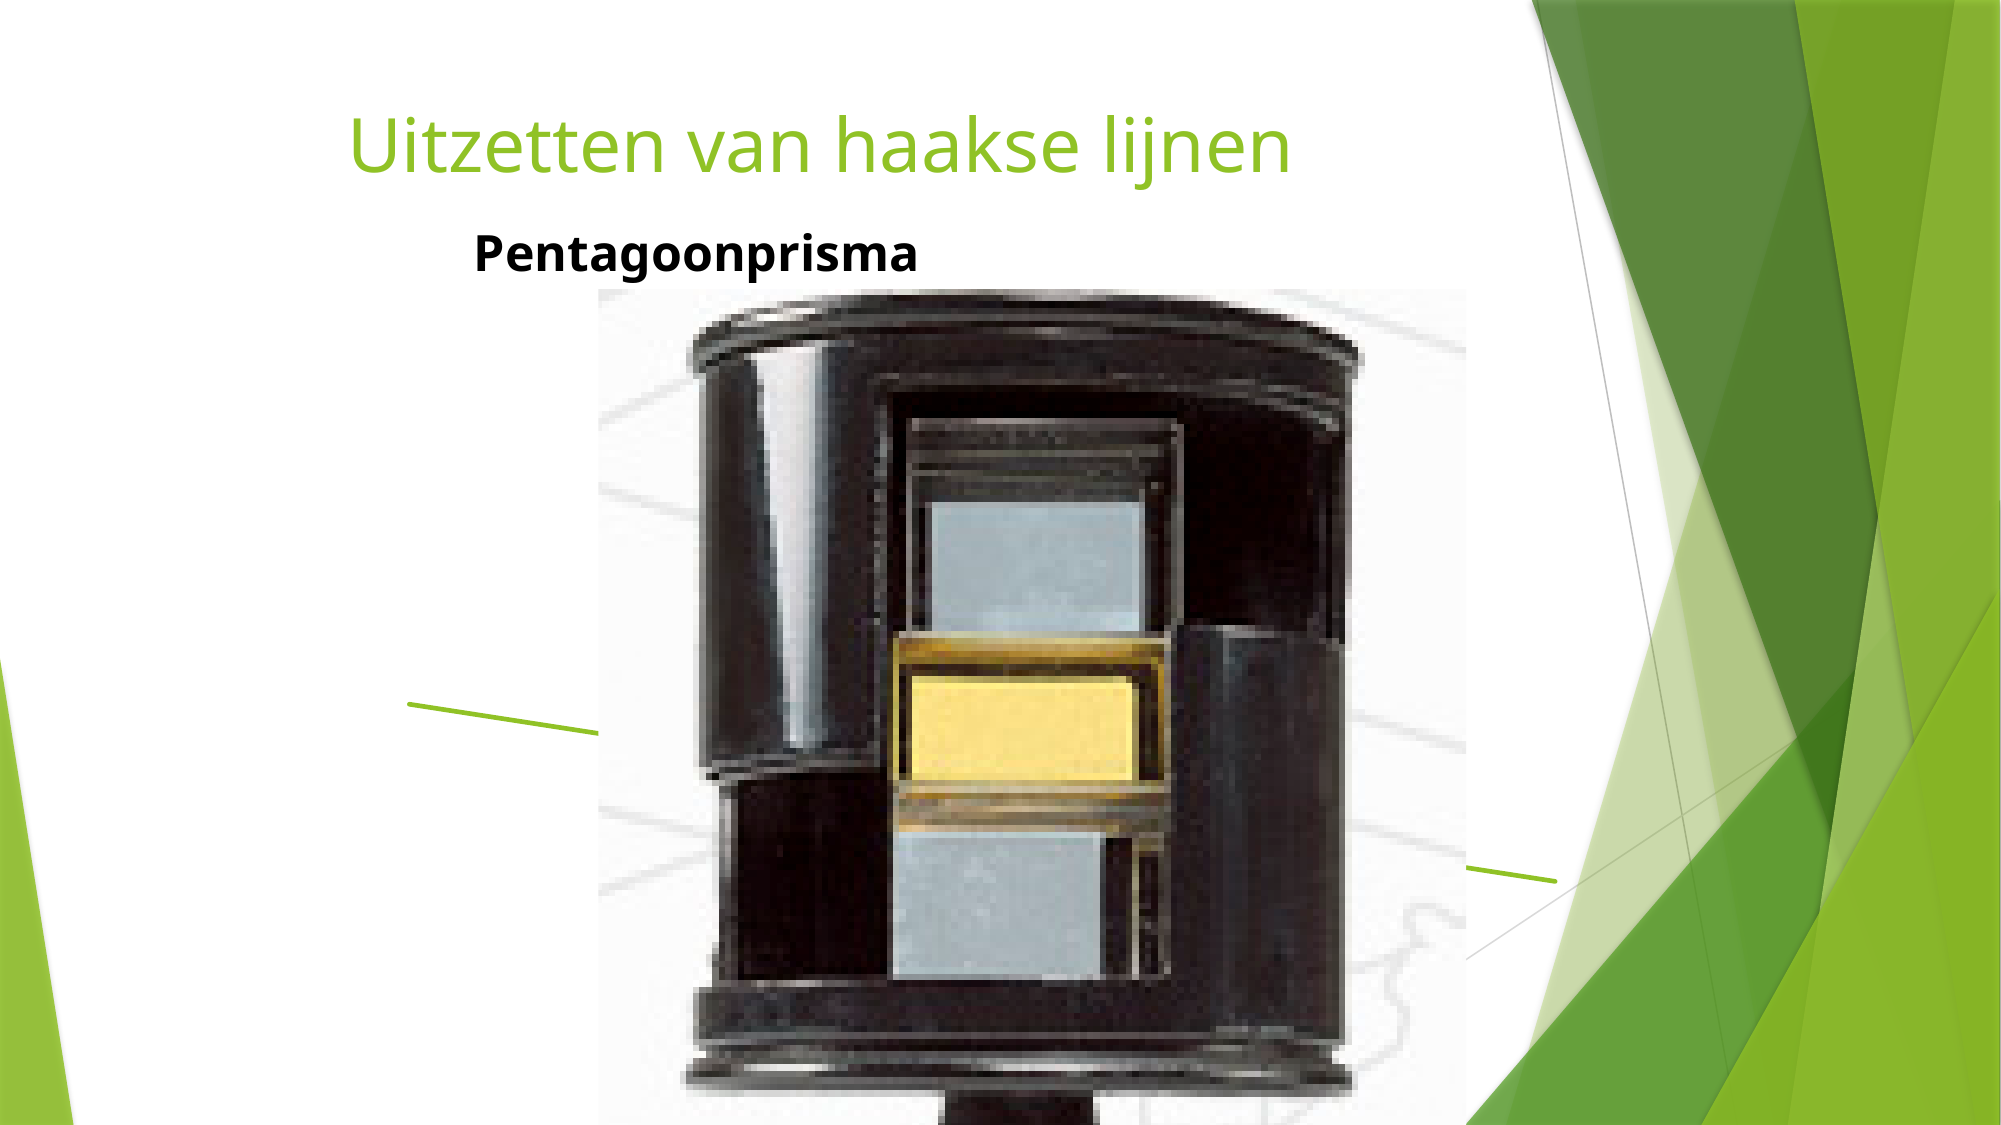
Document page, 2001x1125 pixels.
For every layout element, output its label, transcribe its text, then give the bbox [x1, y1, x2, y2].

text_box Pentagoonprisma [459, 214, 935, 289]
picture [597, 289, 1467, 1125]
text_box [408, 703, 593, 882]
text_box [1471, 703, 1556, 882]
text_box Uitzetten van haakse lijnen [332, 89, 1309, 195]
